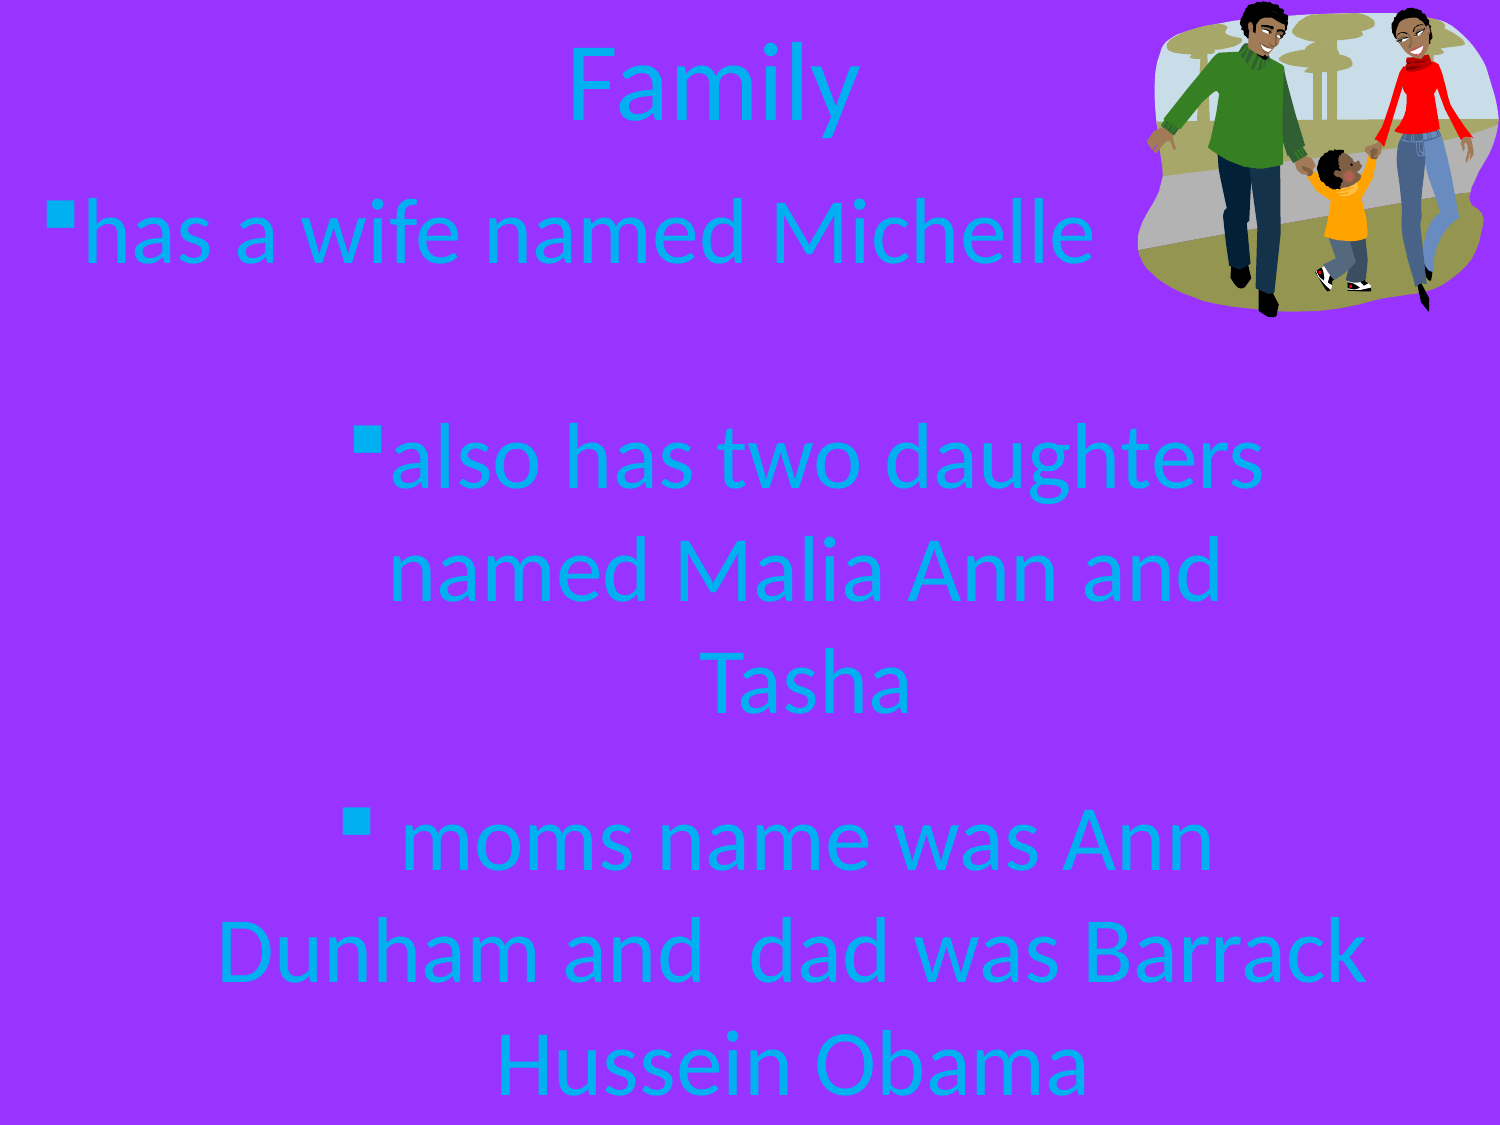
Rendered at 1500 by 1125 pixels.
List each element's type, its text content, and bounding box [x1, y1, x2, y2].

text_box also has two daughters named Malia Ann and Tasha [262, 387, 1350, 740]
text_box has a wife named Michelle [0, 162, 1131, 290]
picture [1136, 0, 1500, 319]
text_box moms name was Ann Dunham and dad was Barrack Hussein Obama [37, 769, 1399, 1122]
text_box Family [551, 0, 877, 150]
